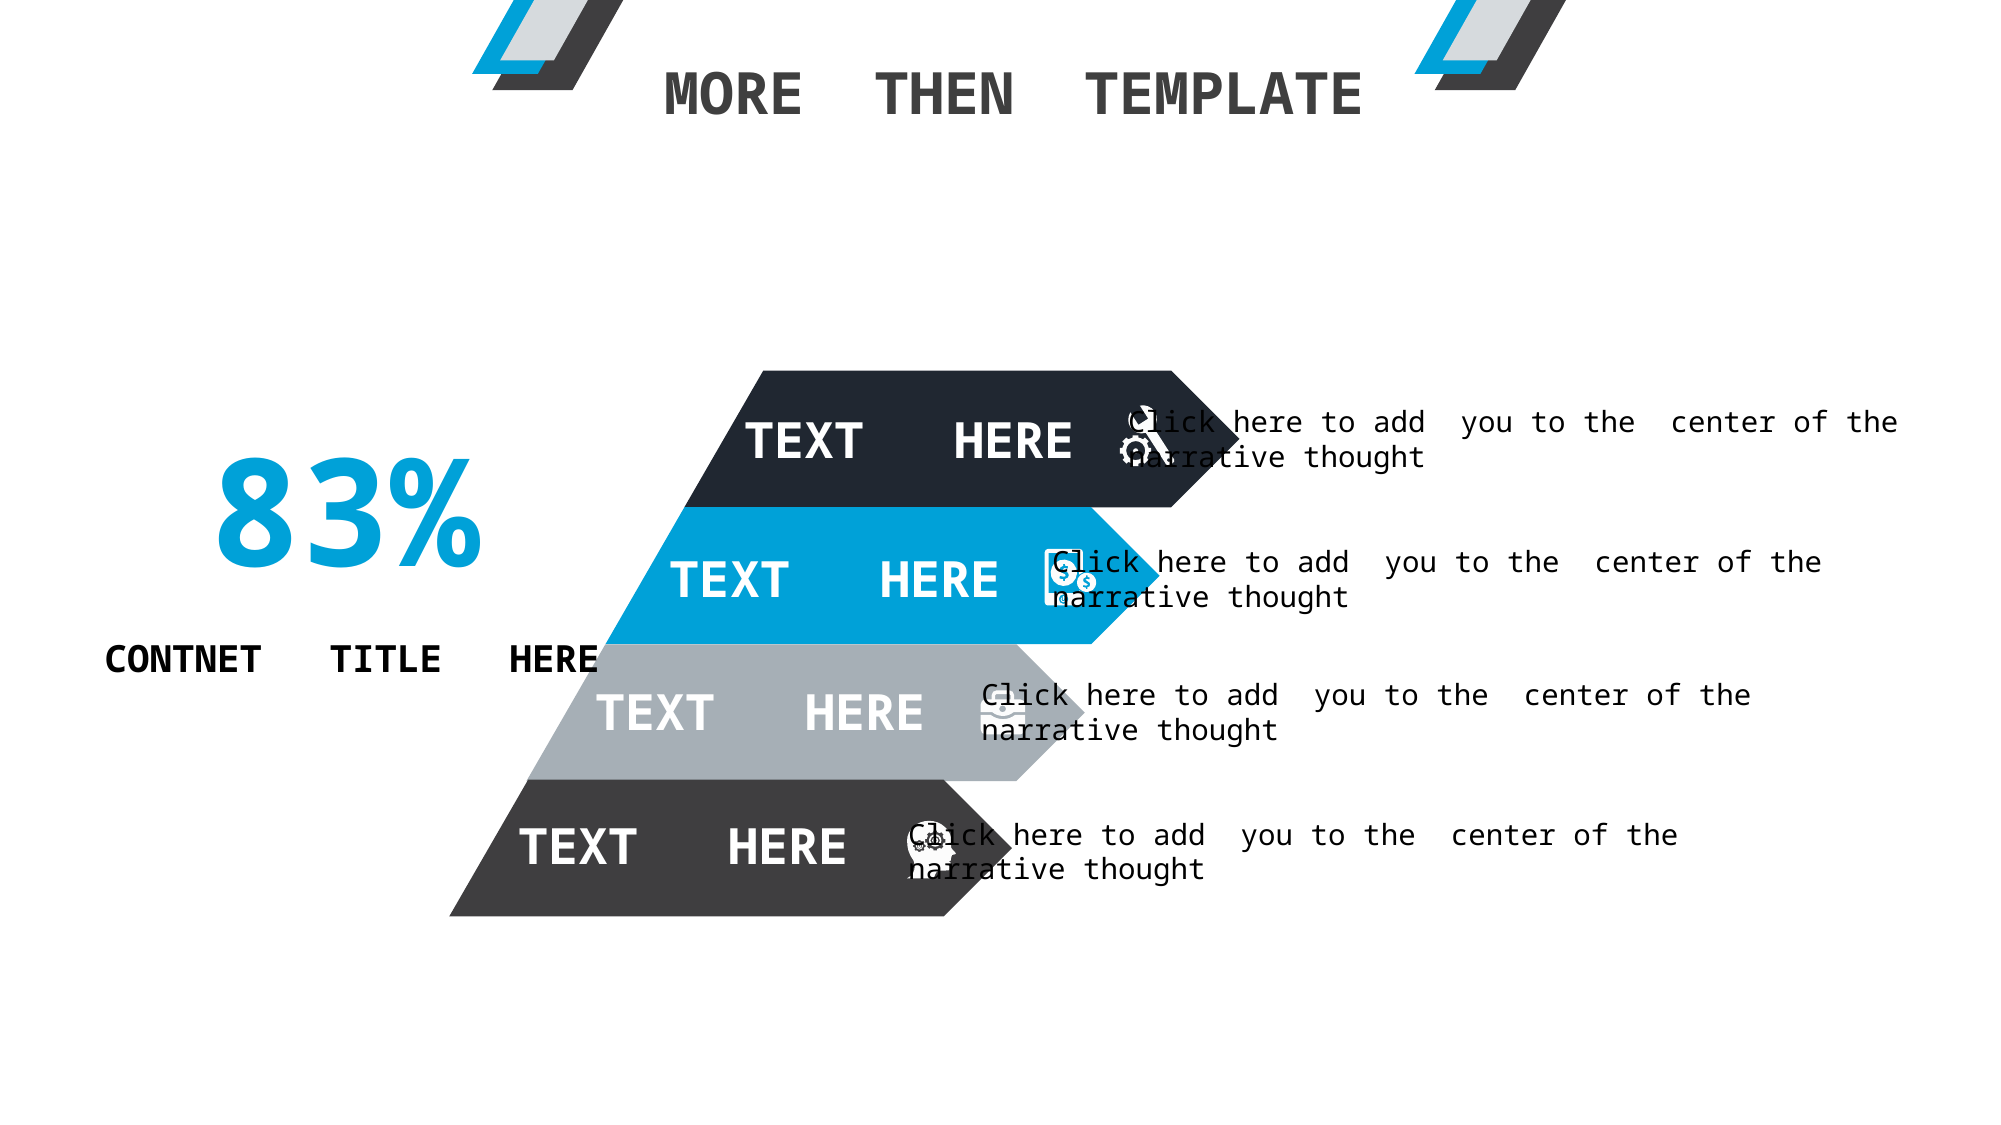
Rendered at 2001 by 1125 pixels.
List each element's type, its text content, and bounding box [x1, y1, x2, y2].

text_box [615, 507, 1119, 645]
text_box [1414, 0, 1567, 91]
text_box TEXT HERE [558, 673, 941, 749]
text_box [1119, 404, 1175, 467]
text_box Click here to add you to the center of the narrative thought [893, 808, 1728, 894]
text_box MORE THEN TEMPLATE [619, 40, 1380, 136]
text_box [684, 370, 1198, 508]
text_box Click here to add you to the center of the narrative thought [1037, 535, 1872, 621]
text_box TEXT HERE [632, 540, 1015, 615]
text_box CONTNET TITLE HERE [0, 615, 615, 690]
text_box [906, 820, 959, 879]
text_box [1044, 548, 1098, 606]
text_box [449, 779, 972, 917]
text_box Click here to add you to the center of the narrative thought [966, 668, 1801, 754]
text_box TEXT HERE [707, 400, 1090, 476]
text_box Click here to add you to the center of the narrative thought [1113, 396, 1948, 481]
text_box TEXT HERE [481, 806, 864, 882]
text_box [980, 690, 1026, 735]
text_box 83% [165, 408, 495, 604]
text_box [527, 644, 1044, 782]
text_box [472, 0, 624, 91]
